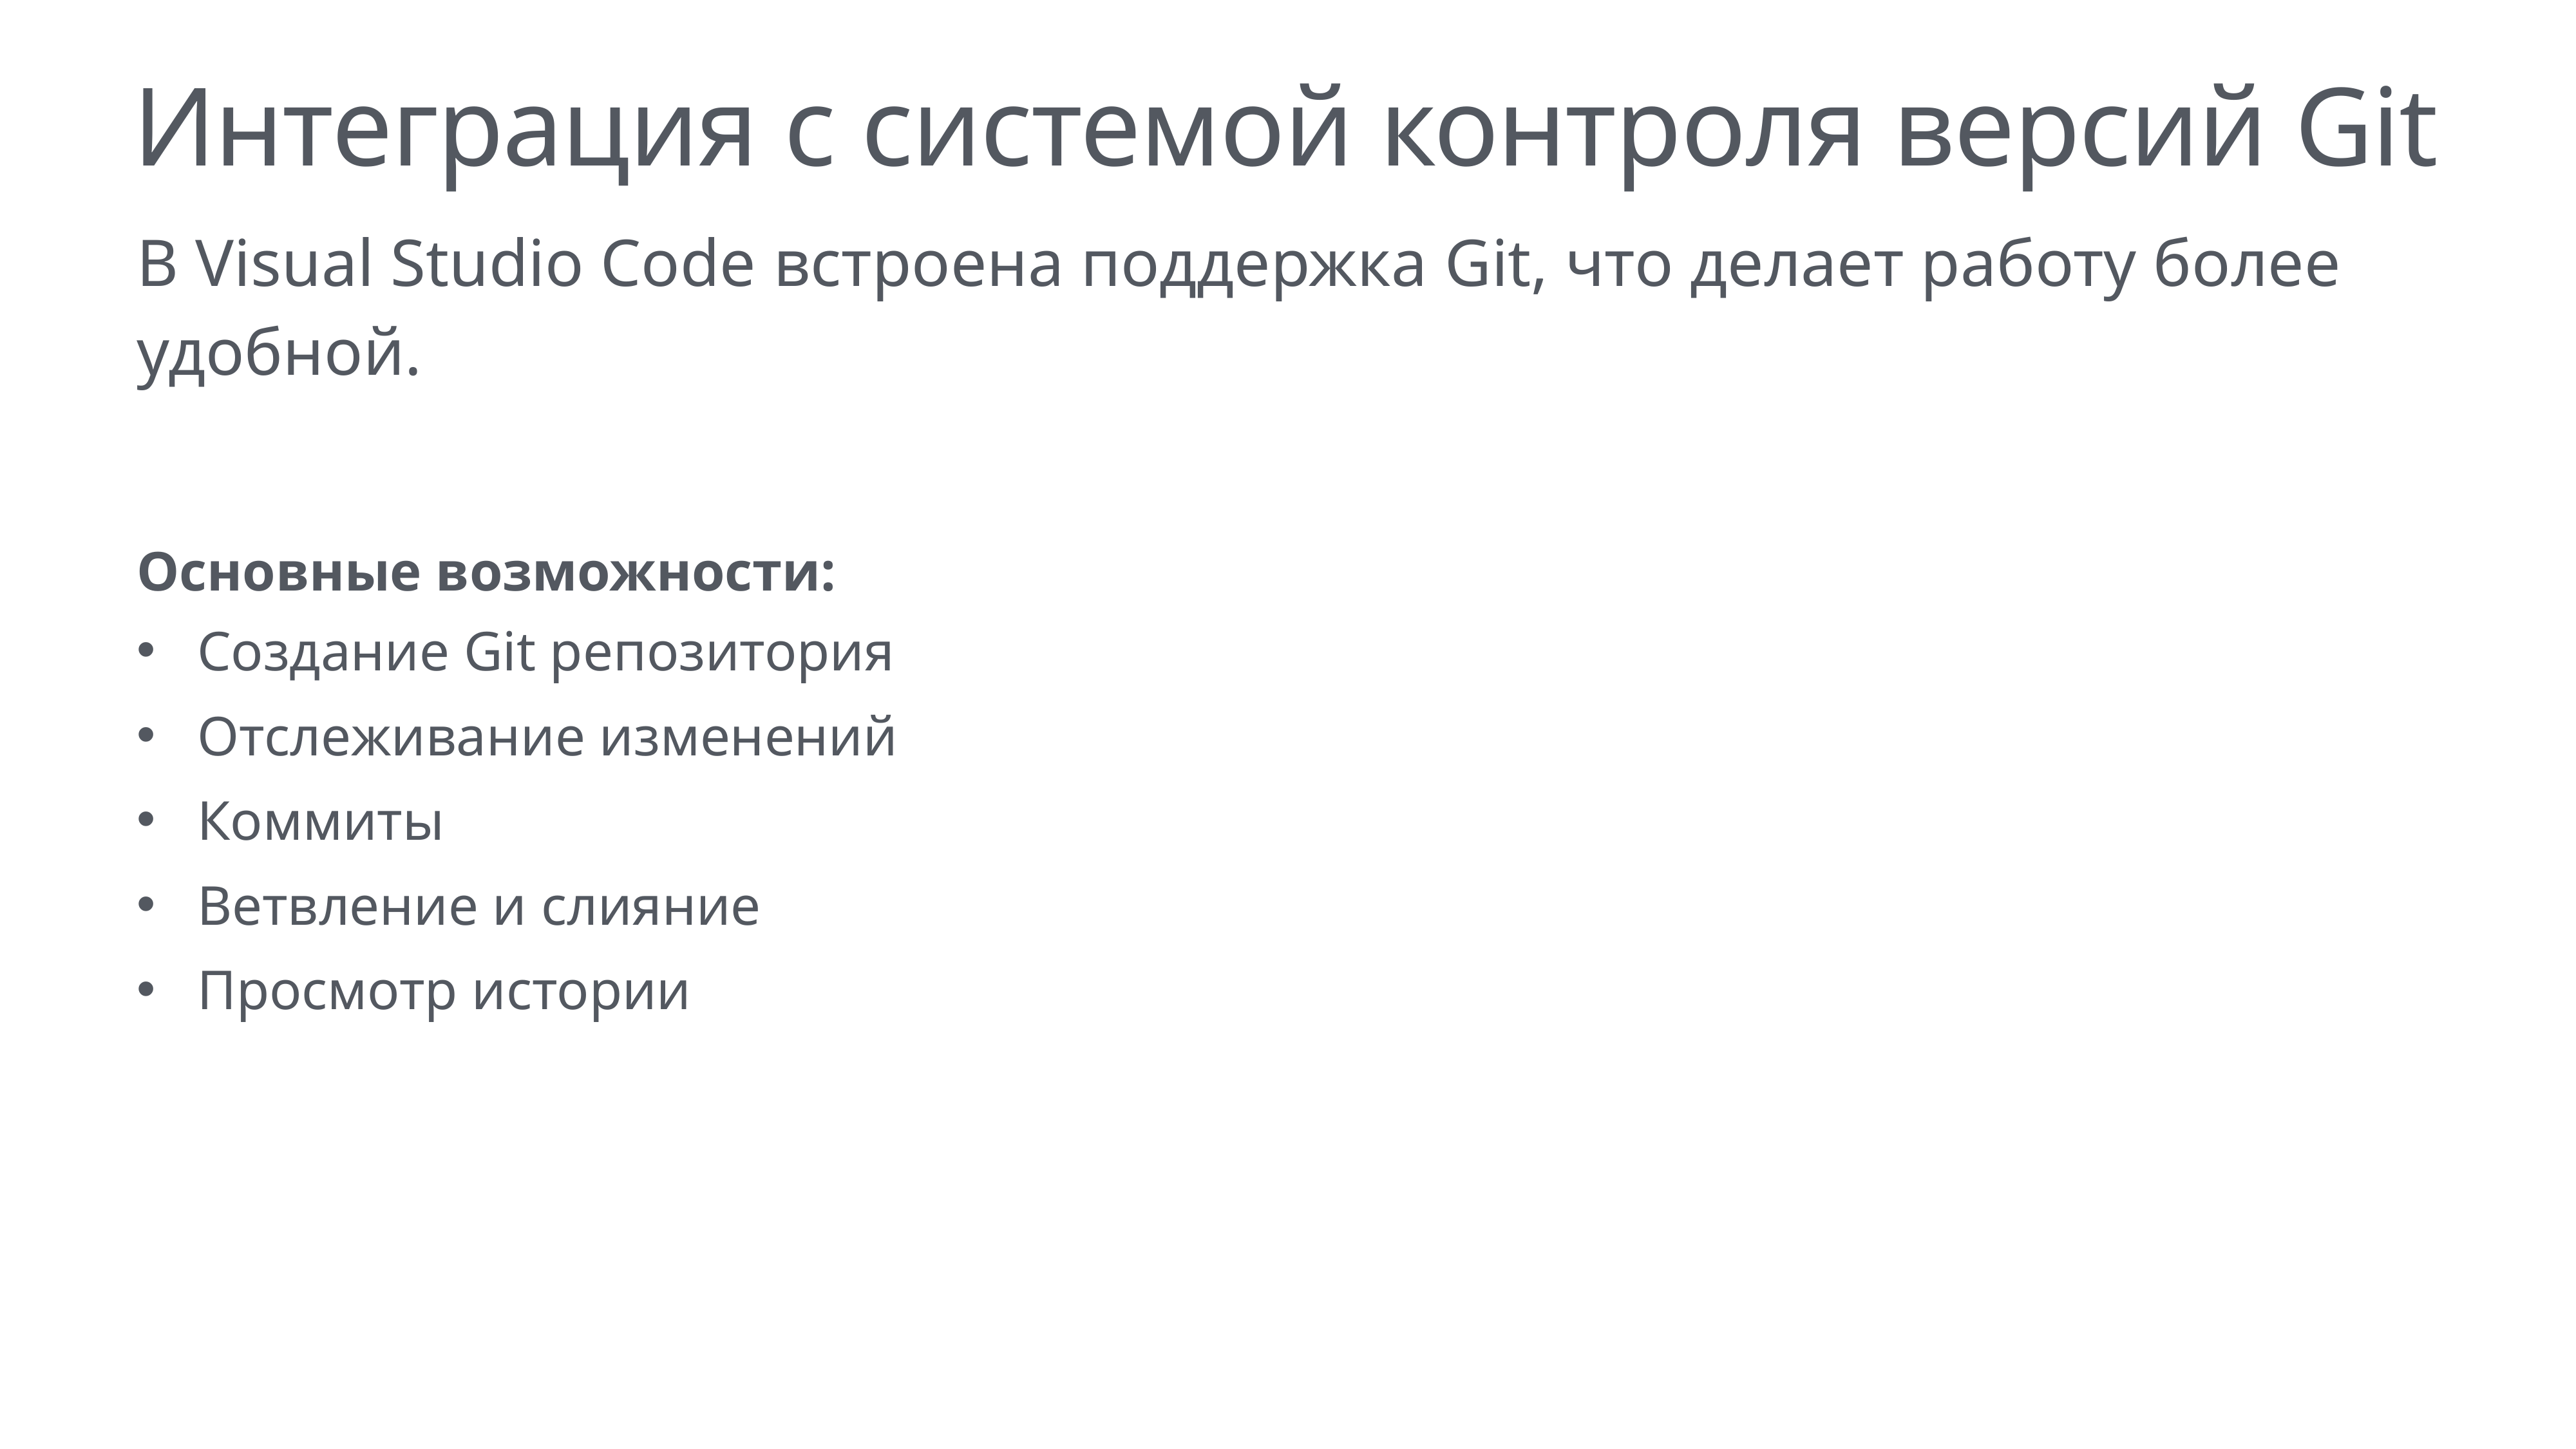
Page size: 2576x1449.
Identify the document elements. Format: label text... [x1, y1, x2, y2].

text_box В Visual Studio Code встроена поддержка Git, что делает работу более удобной. [127, 205, 2449, 393]
text_box Основные возможности: [127, 522, 984, 602]
text_box Создание Git репозитория Отслеживание изменений Коммиты Ветвление и слияние Просмотр истории [127, 602, 1106, 1025]
title Интеграция с системой контроля версий Git [127, 66, 2449, 205]
